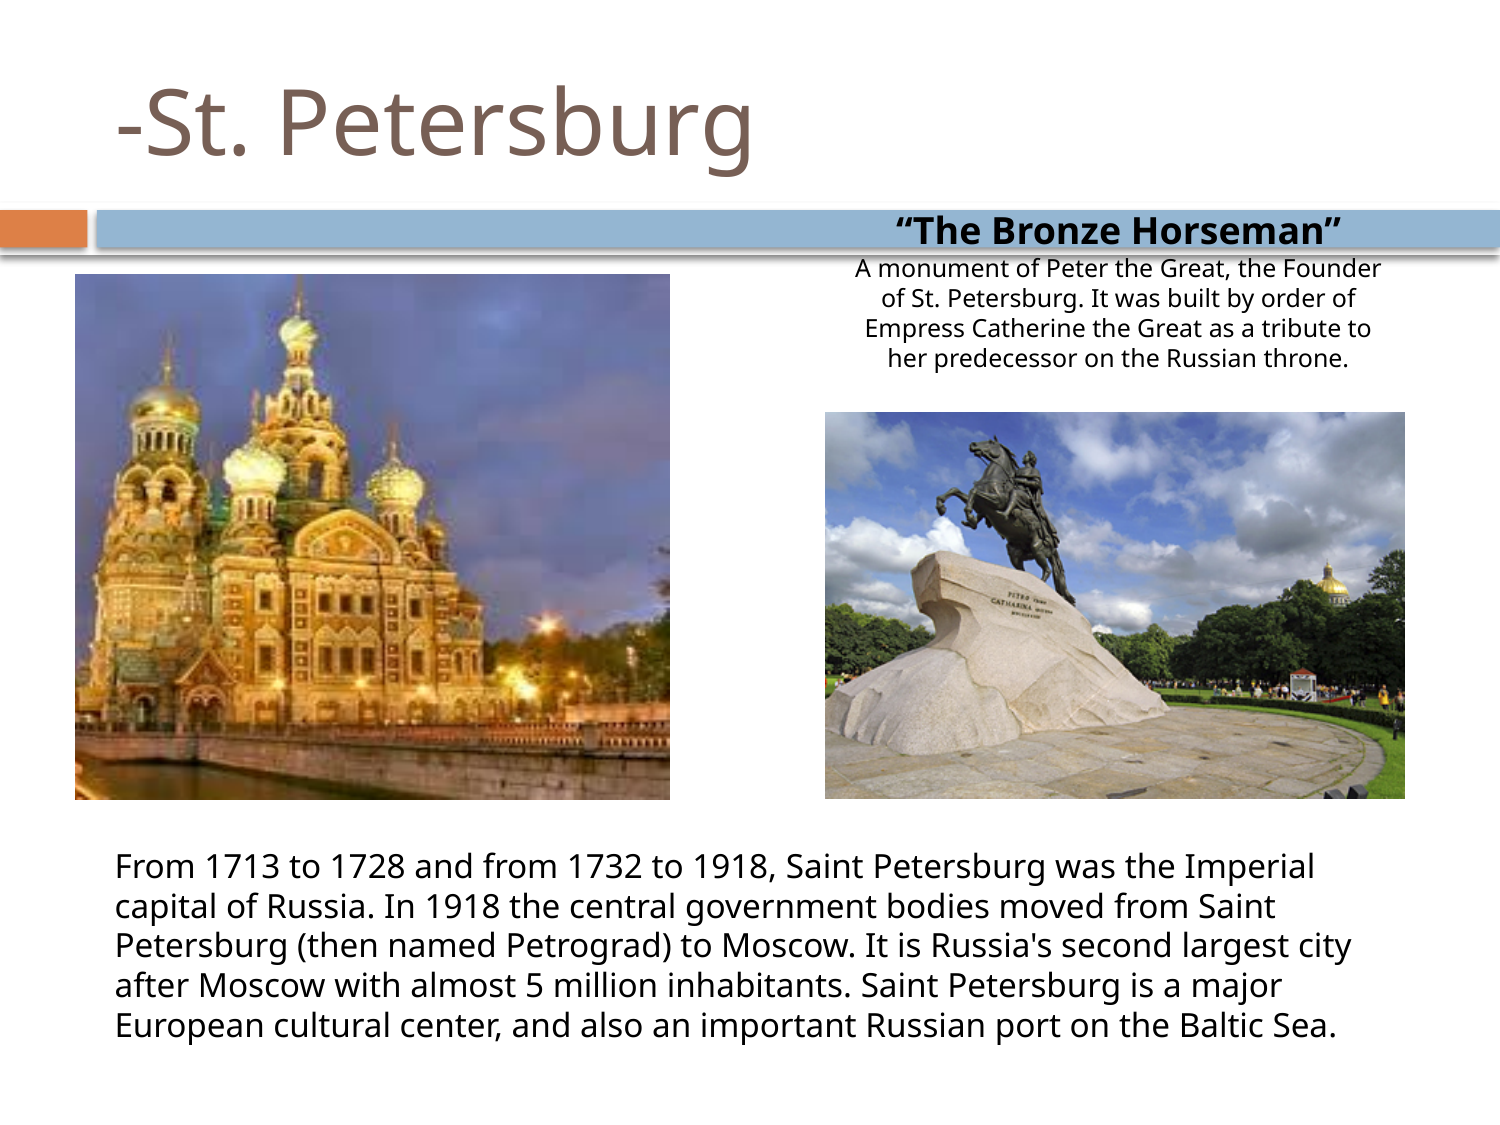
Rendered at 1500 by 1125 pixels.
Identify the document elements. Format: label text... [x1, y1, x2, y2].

text_box “The Bronze Horseman” A monument of Peter the Great, the Founder of St. Petersburg. It was built by order of Empress Catherine the Great as a tribute to her predecessor on the Russian throne. [837, 199, 1400, 380]
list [74, 274, 671, 801]
picture [824, 412, 1405, 800]
text_box From 1713 to 1728 and from 1732 to 1918, Saint Petersburg was the Imperial capital of Russia. In 1918 the central government bodies moved from Saint Petersburg (then named Petrograd) to Moscow. It is Russia's second largest city after Moscow with almost 5 million inhabitants. Saint Petersburg is a major European cultural center, and also an important Russian port on the Baltic Sea. [99, 837, 1438, 1052]
title -St. Petersburg [100, 37, 1438, 200]
